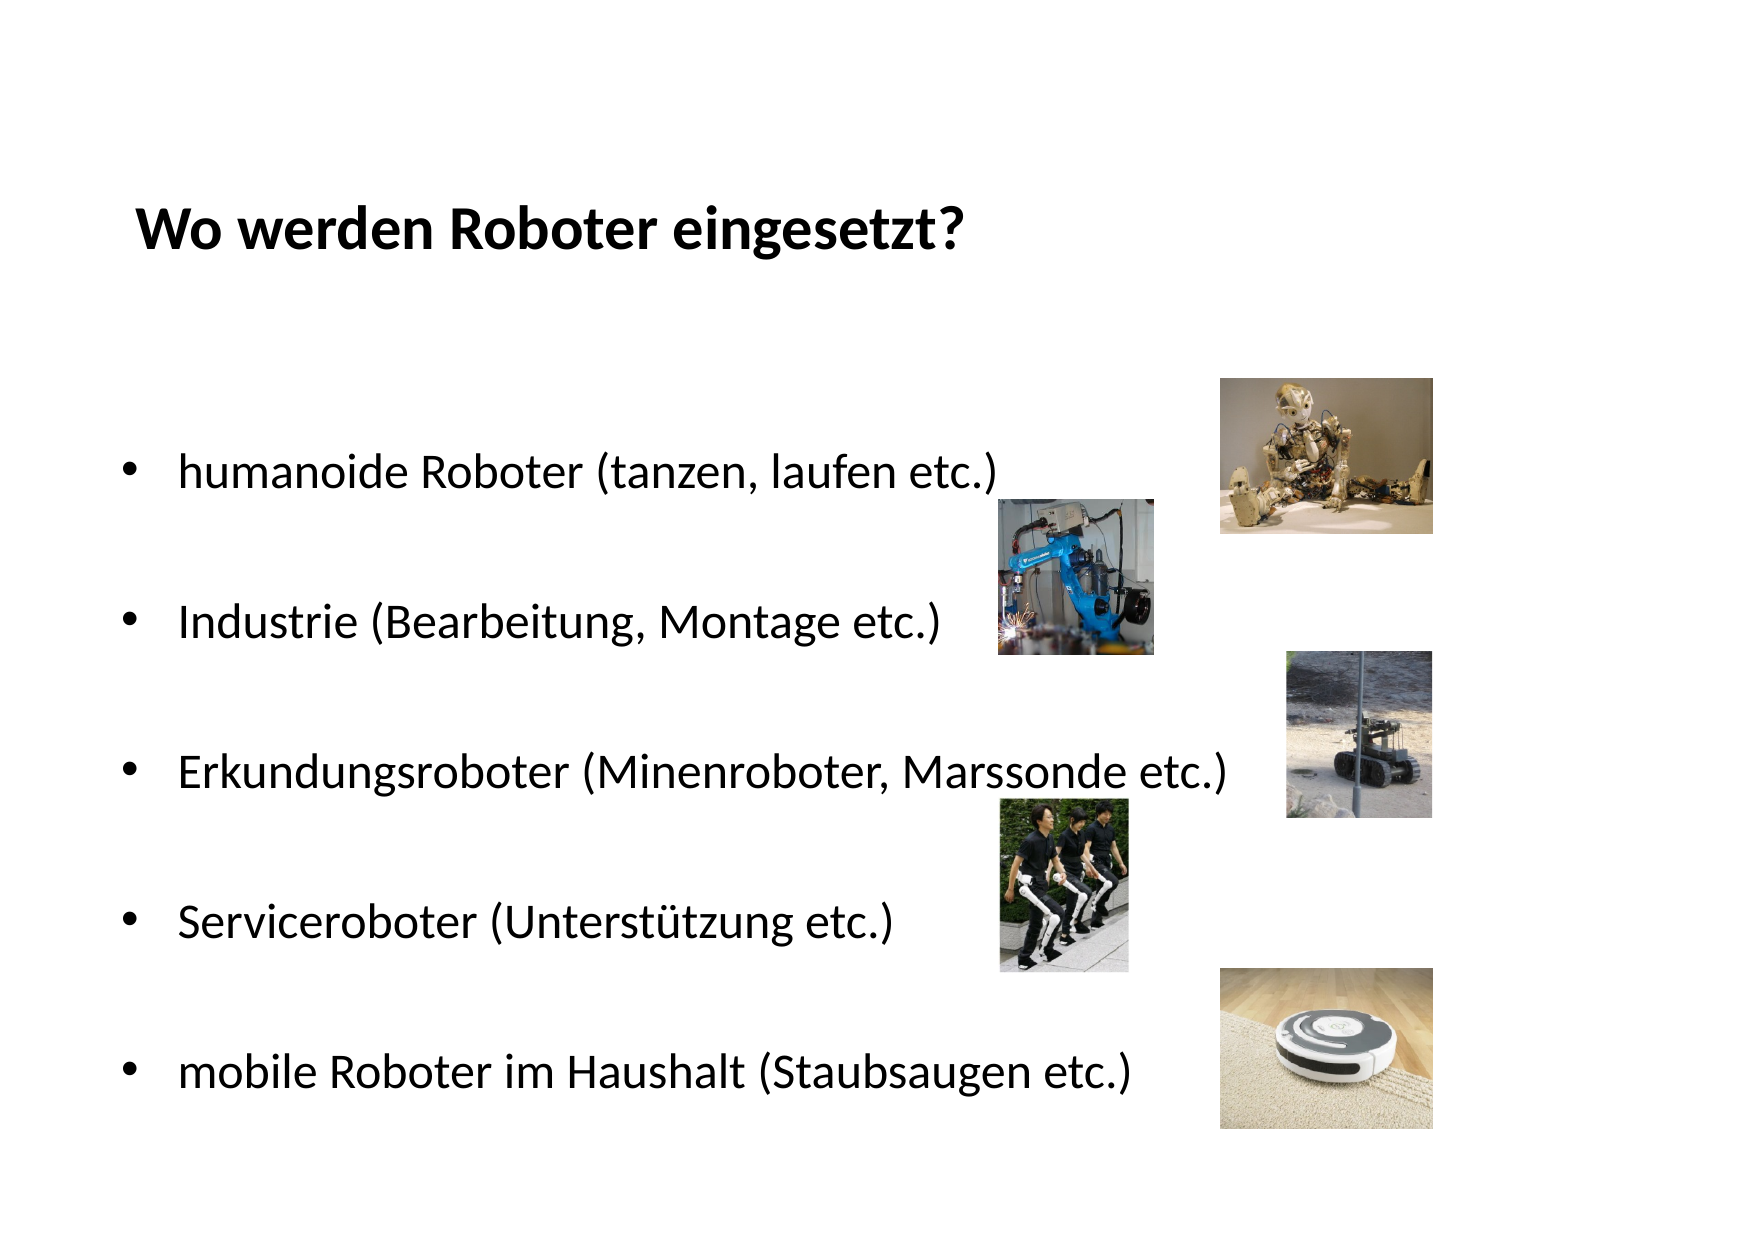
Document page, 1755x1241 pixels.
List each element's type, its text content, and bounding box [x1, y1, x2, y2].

picture [998, 499, 1154, 655]
picture [1220, 968, 1433, 1129]
title Wo werden Roboter eingesetzt? [121, 179, 1592, 308]
picture [1220, 378, 1433, 534]
picture [1286, 651, 1433, 818]
picture [998, 797, 1130, 974]
text_box humanoide Roboter (tanzen, laufen etc.) Industrie (Bearbeitung, Montage etc.) Erkundungsroboter (Minenroboter, Marssonde etc.) Serviceroboter (Unterstützung etc.) mobile Roboter im Haushalt (Staubsaugen etc.) [121, 348, 1540, 1061]
